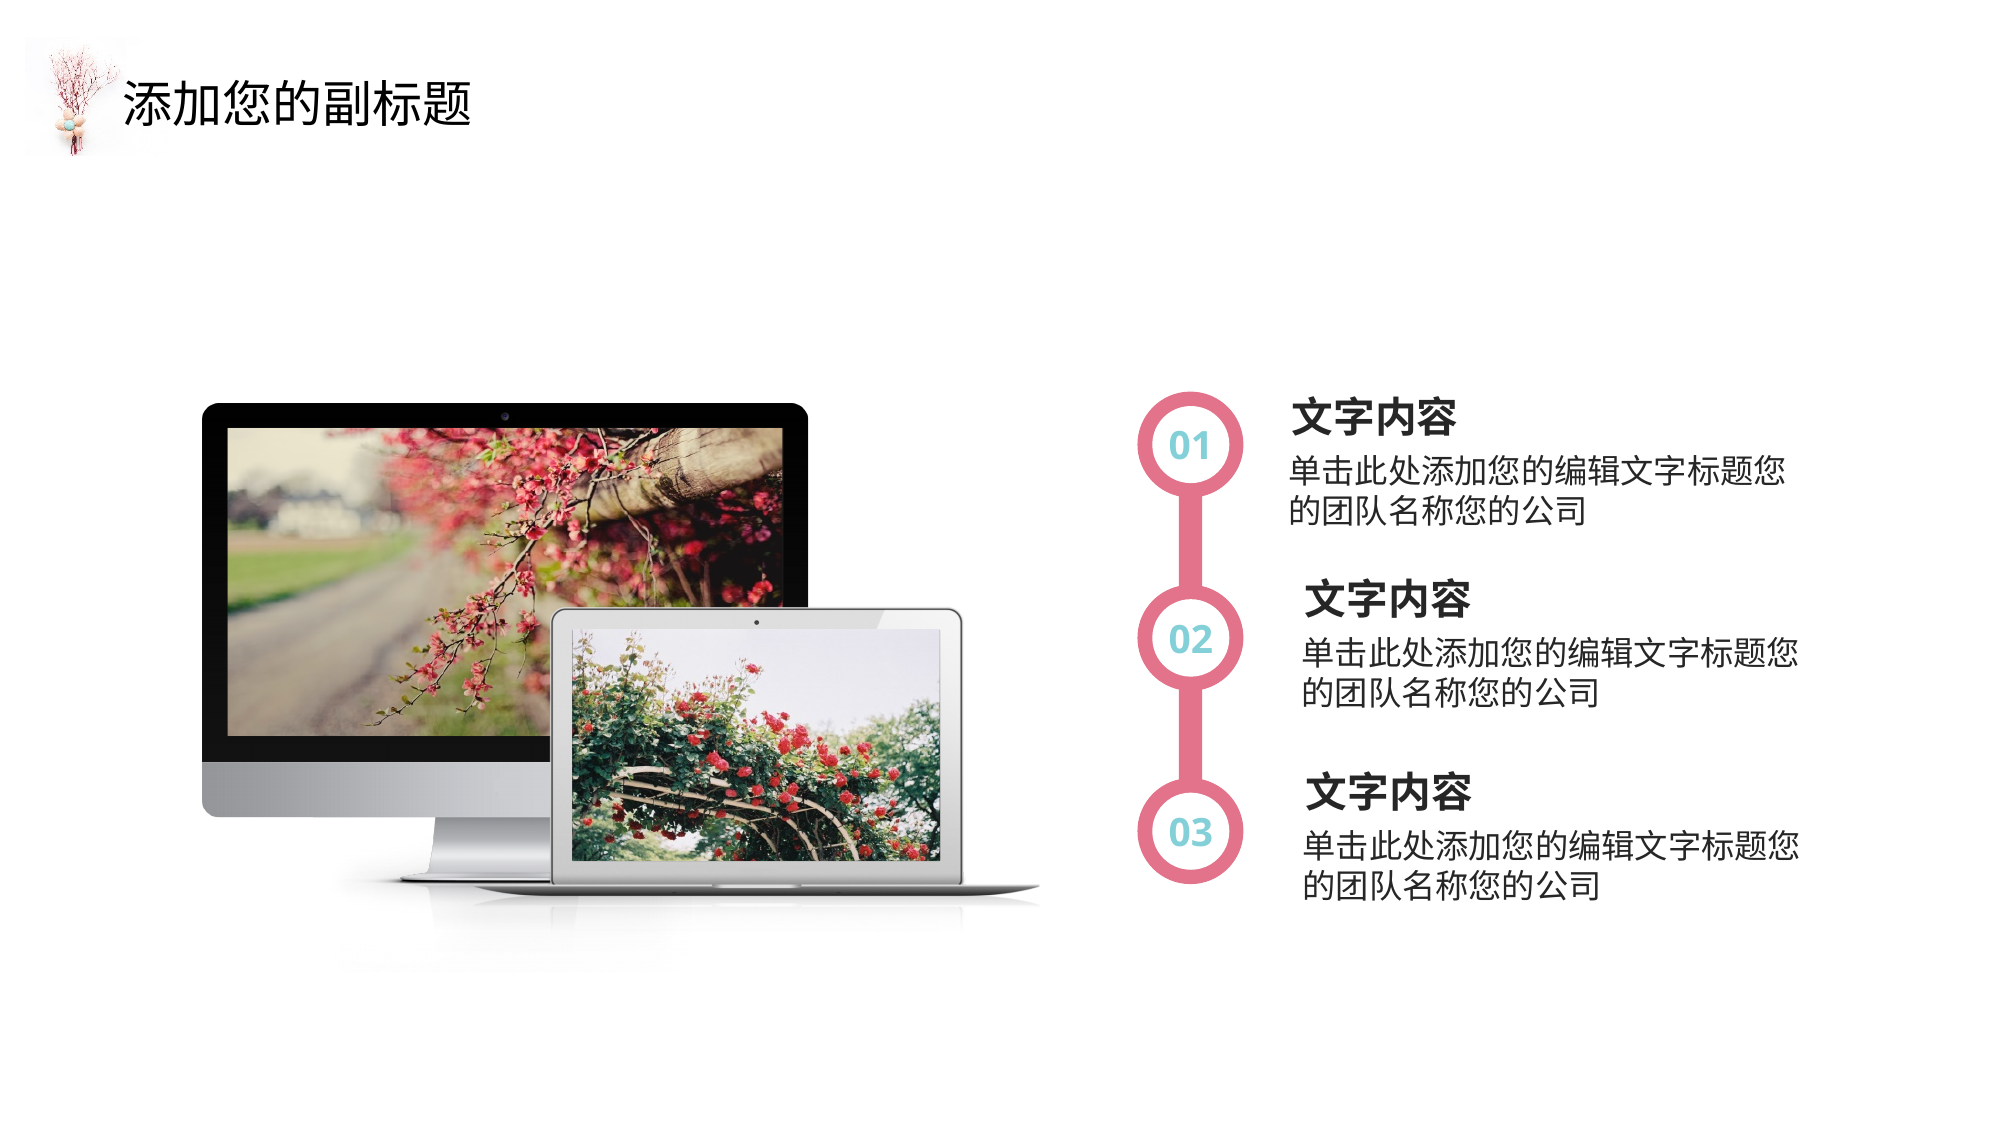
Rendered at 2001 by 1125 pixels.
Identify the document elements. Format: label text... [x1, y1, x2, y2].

text_box 02 [1151, 598, 1231, 678]
text_box 文字内容 [1290, 565, 1644, 681]
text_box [24, 37, 547, 156]
text_box 03 [1151, 791, 1231, 871]
text_box [1137, 392, 1243, 884]
text_box 单击此处添加您的编辑文字标题您的团队名称您的公司 [1273, 442, 1832, 538]
text_box 文字内容 [1291, 758, 1645, 874]
text_box 文字内容 [1276, 383, 1631, 499]
text_box 01 [1151, 404, 1231, 485]
text_box 单击此处添加您的编辑文字标题您的团队名称您的公司 [1286, 624, 1845, 720]
text_box 单击此处添加您的编辑文字标题您的团队名称您的公司 [1287, 818, 1846, 913]
picture [149, 344, 1060, 993]
